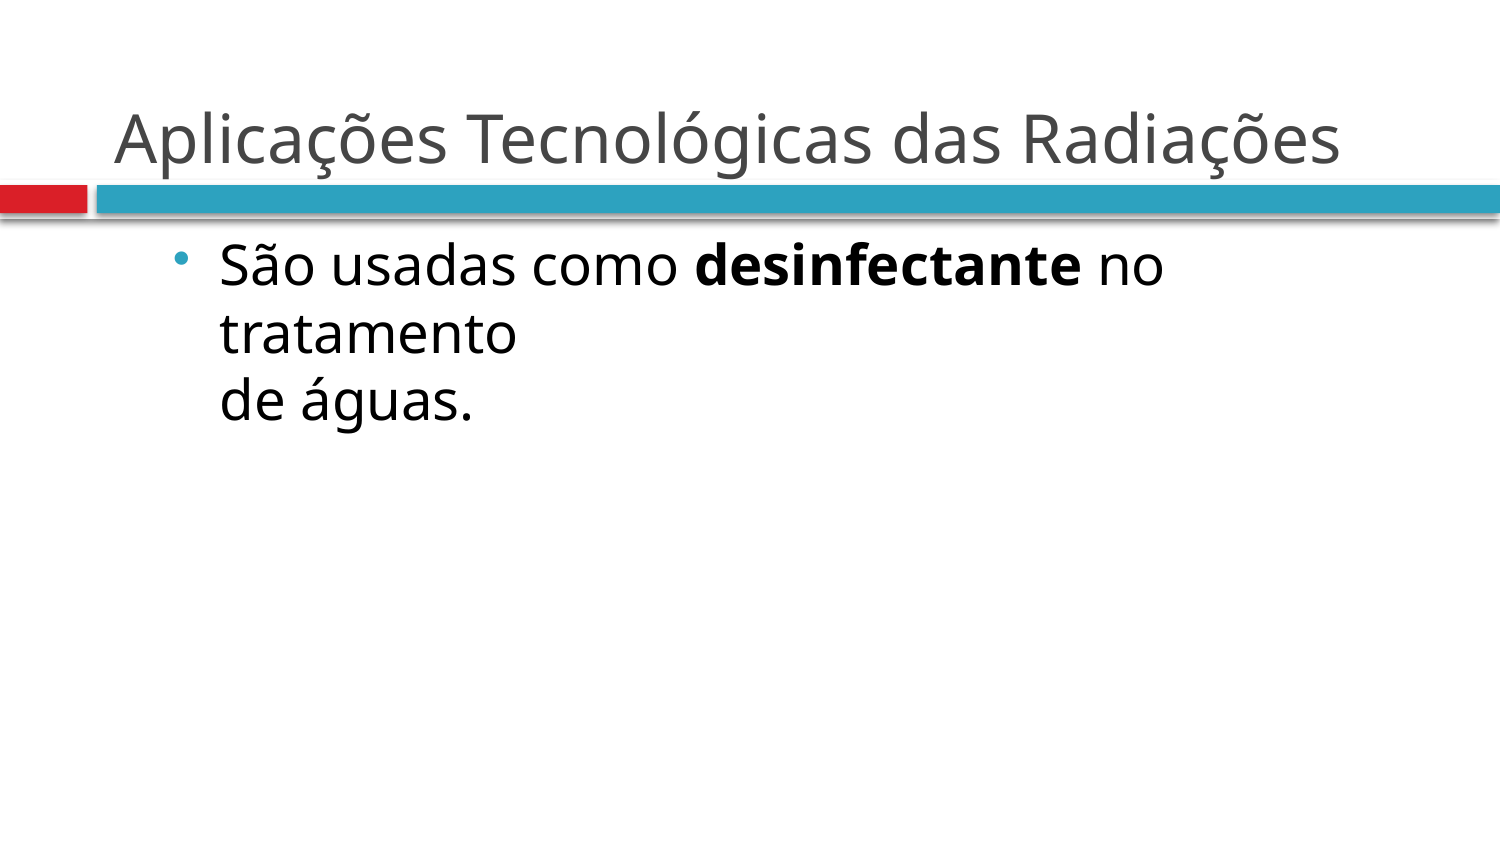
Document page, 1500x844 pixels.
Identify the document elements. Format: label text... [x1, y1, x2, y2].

title Aplicações Tecnológicas das Radiações [99, 19, 1438, 185]
list São usadas como desinfectante no tratamento de águas. [99, 221, 1483, 759]
